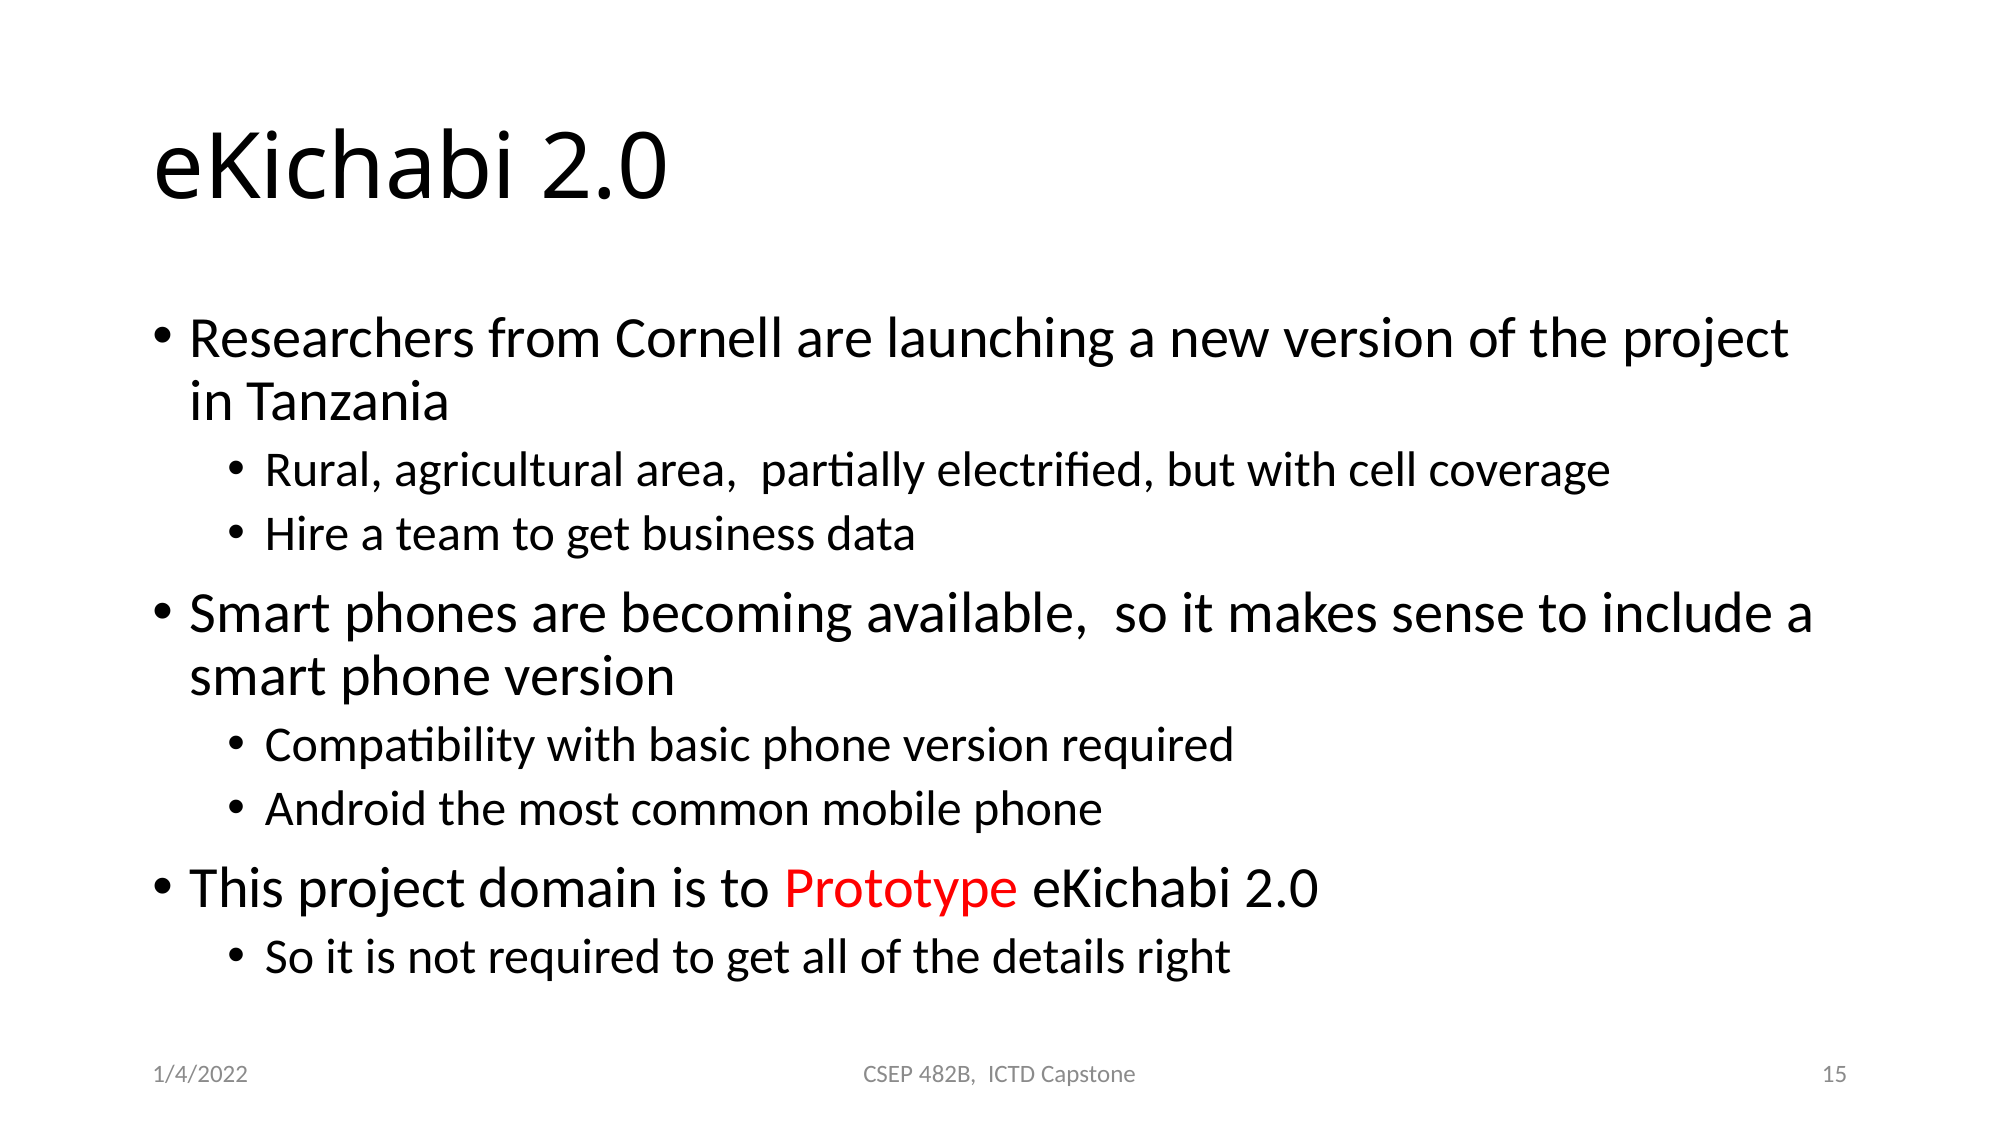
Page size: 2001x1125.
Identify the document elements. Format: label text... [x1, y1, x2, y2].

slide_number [137, 1042, 588, 1103]
footer CSEP 482B, ICTD Capstone [662, 1042, 1338, 1103]
title eKichabi 2.0 [137, 59, 1863, 278]
list Researchers from Cornell are launching a new version of the project in Tanzania Rural, agricultural area, partially electrified, but with cell coverage Hire a team to get business data Smart phones are becoming available, so it makes sense to include a smart phone version Compatibility with basic phone version required Android the most common mobile phone This project domain is to Prototype eKichabi 2.0 So it is not required to get all of the details right [137, 299, 1863, 1014]
slide_number 15 [1412, 1042, 1863, 1103]
